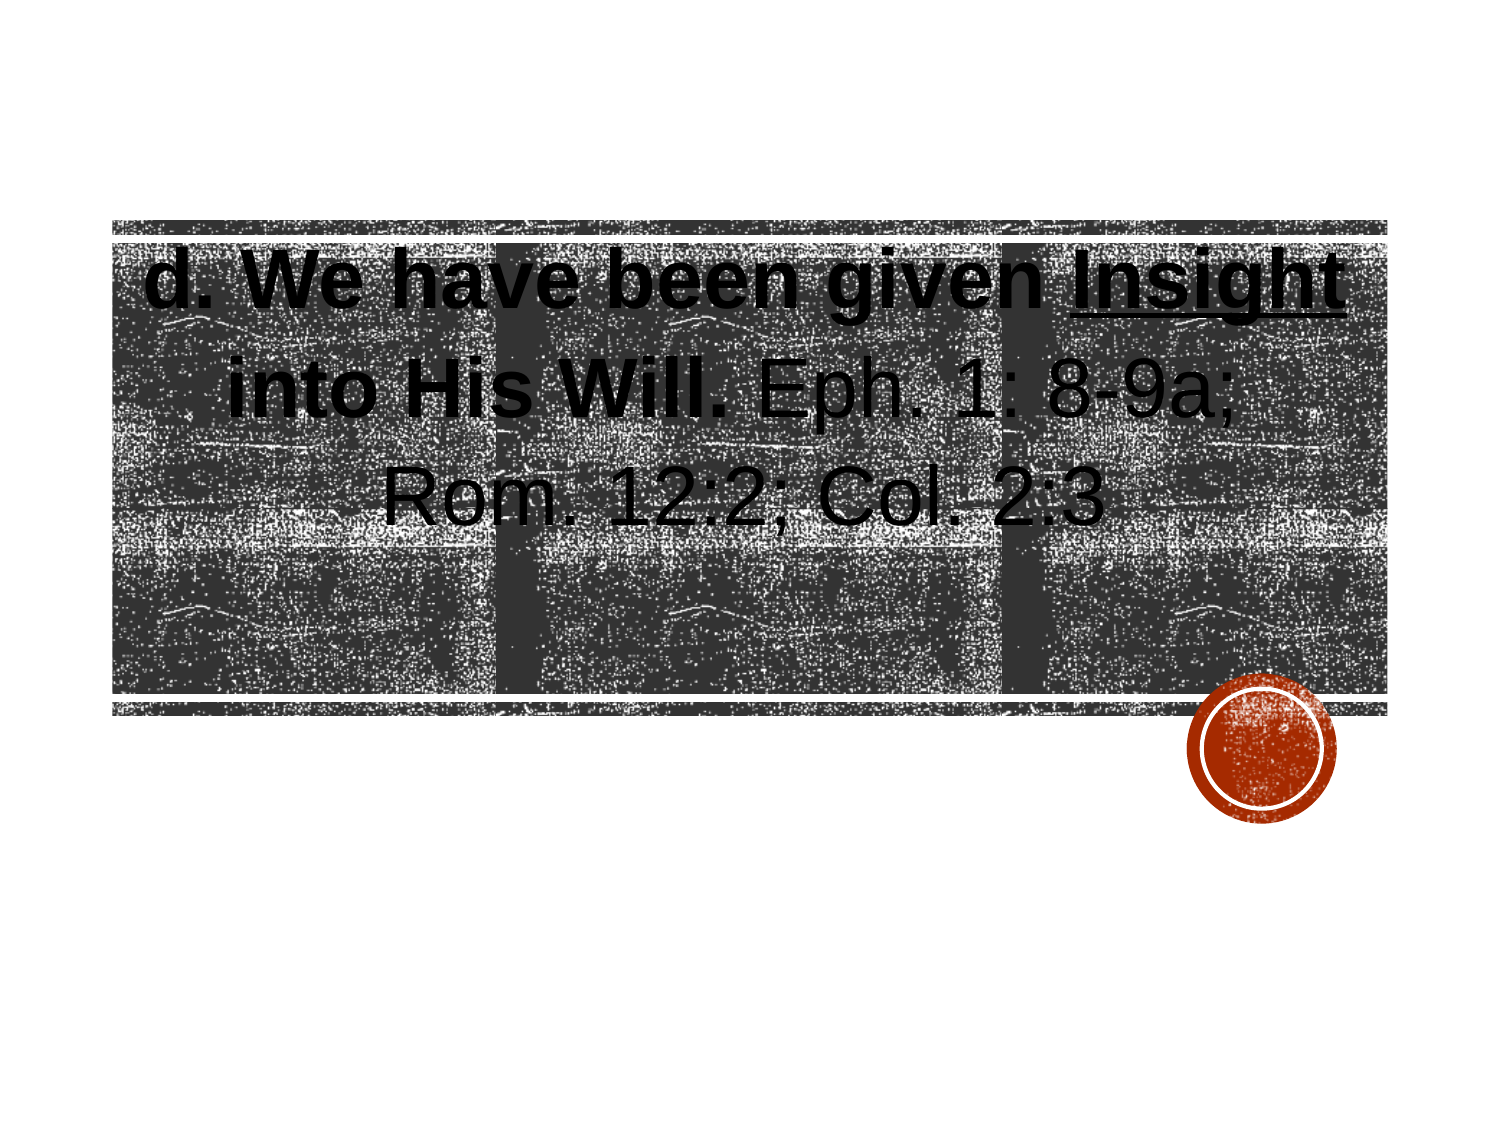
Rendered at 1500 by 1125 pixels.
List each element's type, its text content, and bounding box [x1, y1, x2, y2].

text_box d. We have been given Insight into His Will. Eph. 1: 8-9a; Rom. 12:2; Col. 2:3 [112, 210, 1377, 550]
